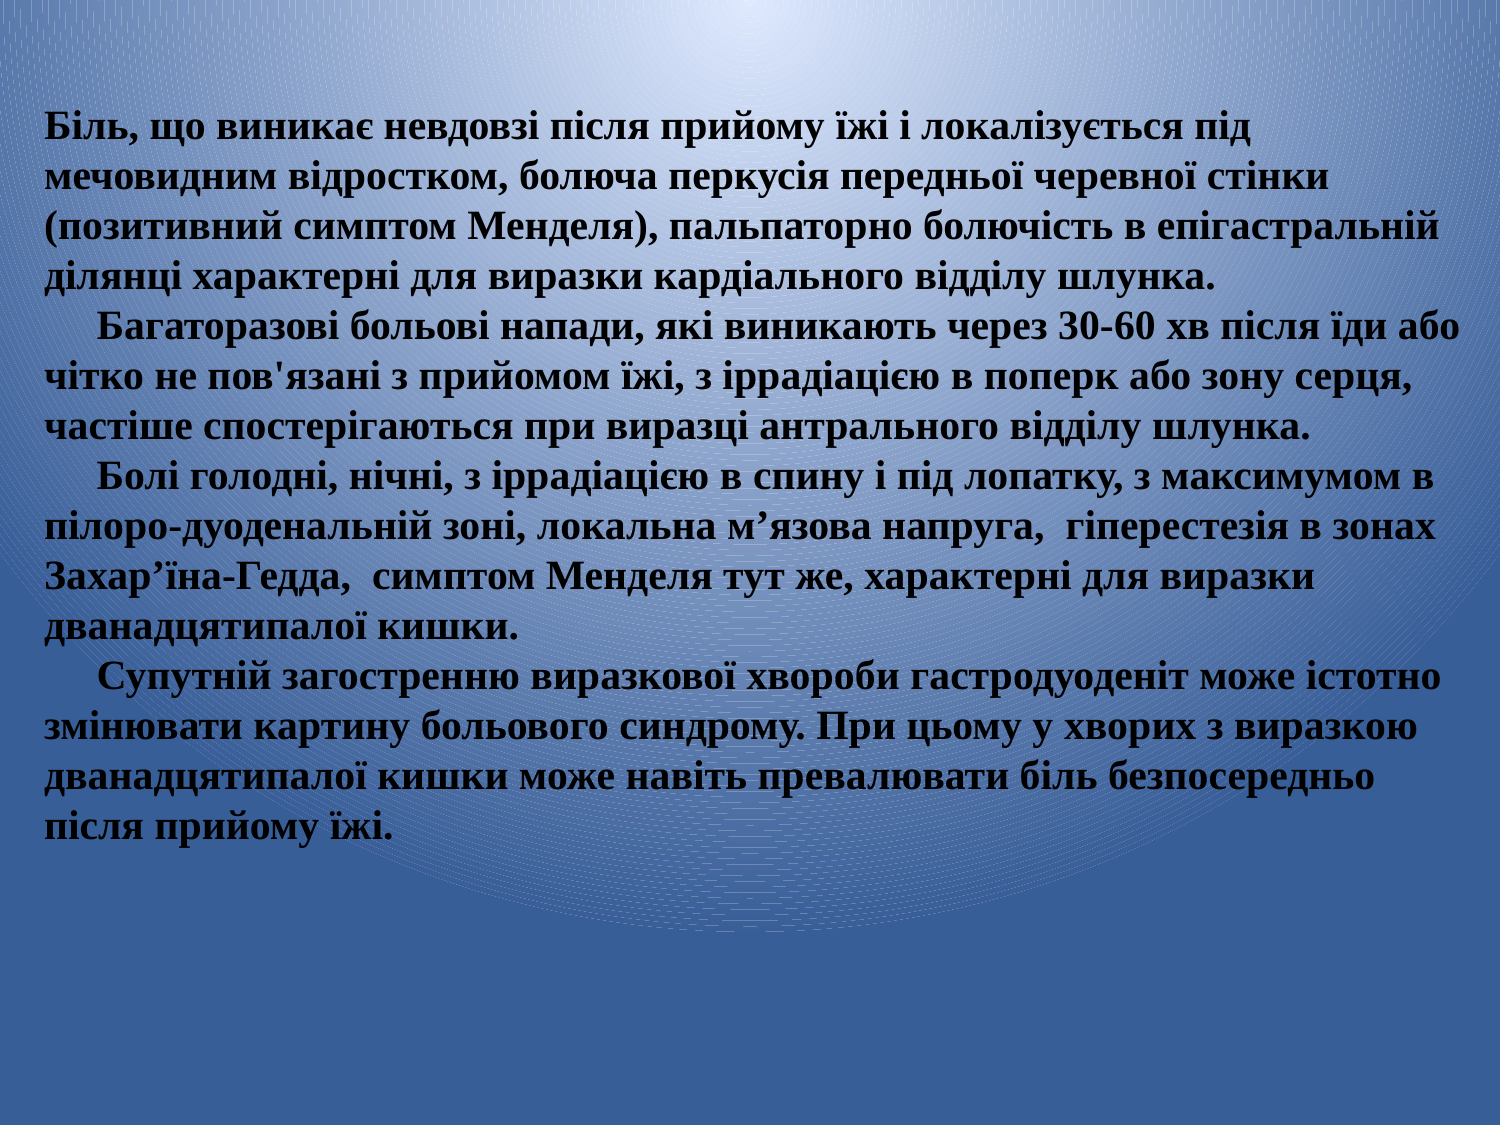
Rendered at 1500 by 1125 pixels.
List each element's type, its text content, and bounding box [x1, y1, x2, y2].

text_box Бiль, що виникає невдовзi пiсля прийому їжi i локалiзується пiд мечовидним вiдростком, болюча перкусiя передньої черевної стiнки (позитивний симптом Менделя), пальпаторно болючiсть в епiгастральнiй дiлянцi характернi для виразки кардiального вiддiлу шлунка. Багаторазовi больовi напади, якi виникають через 30-60 хв пiсля їди або чiтко не пов'язанi з прийомом їжi, з iррадiацiєю в поперк або зону серця, частiше спостерiгаються при виразцi антрального вiддiлу шлунка. Болi голоднi, нiчнi, з iррадiацiєю в спину i пiд лопатку, з максимумом в пiлоро-дуоденальнiй зонi, локальна м’язова напруга, гiперестезiя в зонах Захар’їна-Гедда, симптом Менделя тут же, характернi для виразки дванадцятипалої кишки. Супутнiй загостренню виразкової хвороби гастродуоденiт може iстотно змiнювати картину больового синдрому. При цьому у хворих з виразкою дванадцятипалої кишки може навiть превалювати бiль безпосередньо пiсля прийому їжi. [29, 90, 1483, 856]
